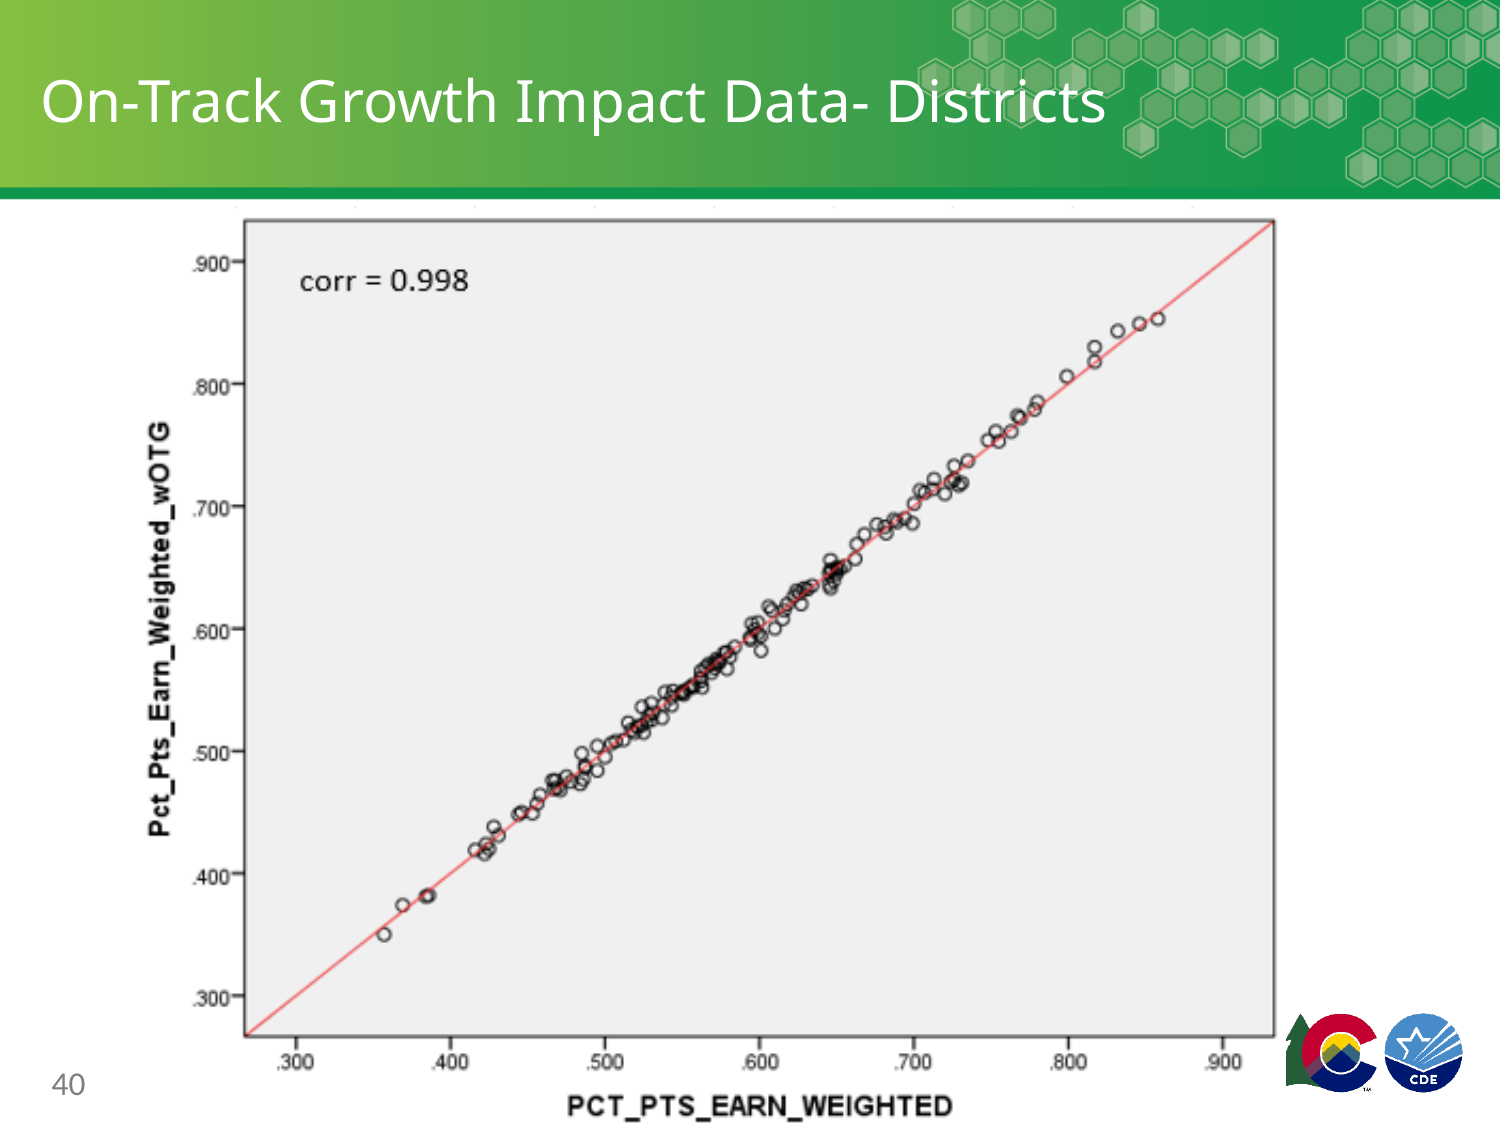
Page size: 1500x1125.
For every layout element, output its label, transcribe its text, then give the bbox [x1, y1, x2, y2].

title On-Track Growth Impact Data- Districts [40, 41, 1243, 166]
picture [0, 0, 1500, 200]
picture [121, 205, 1463, 1125]
slide_number 40 [36, 1054, 116, 1115]
